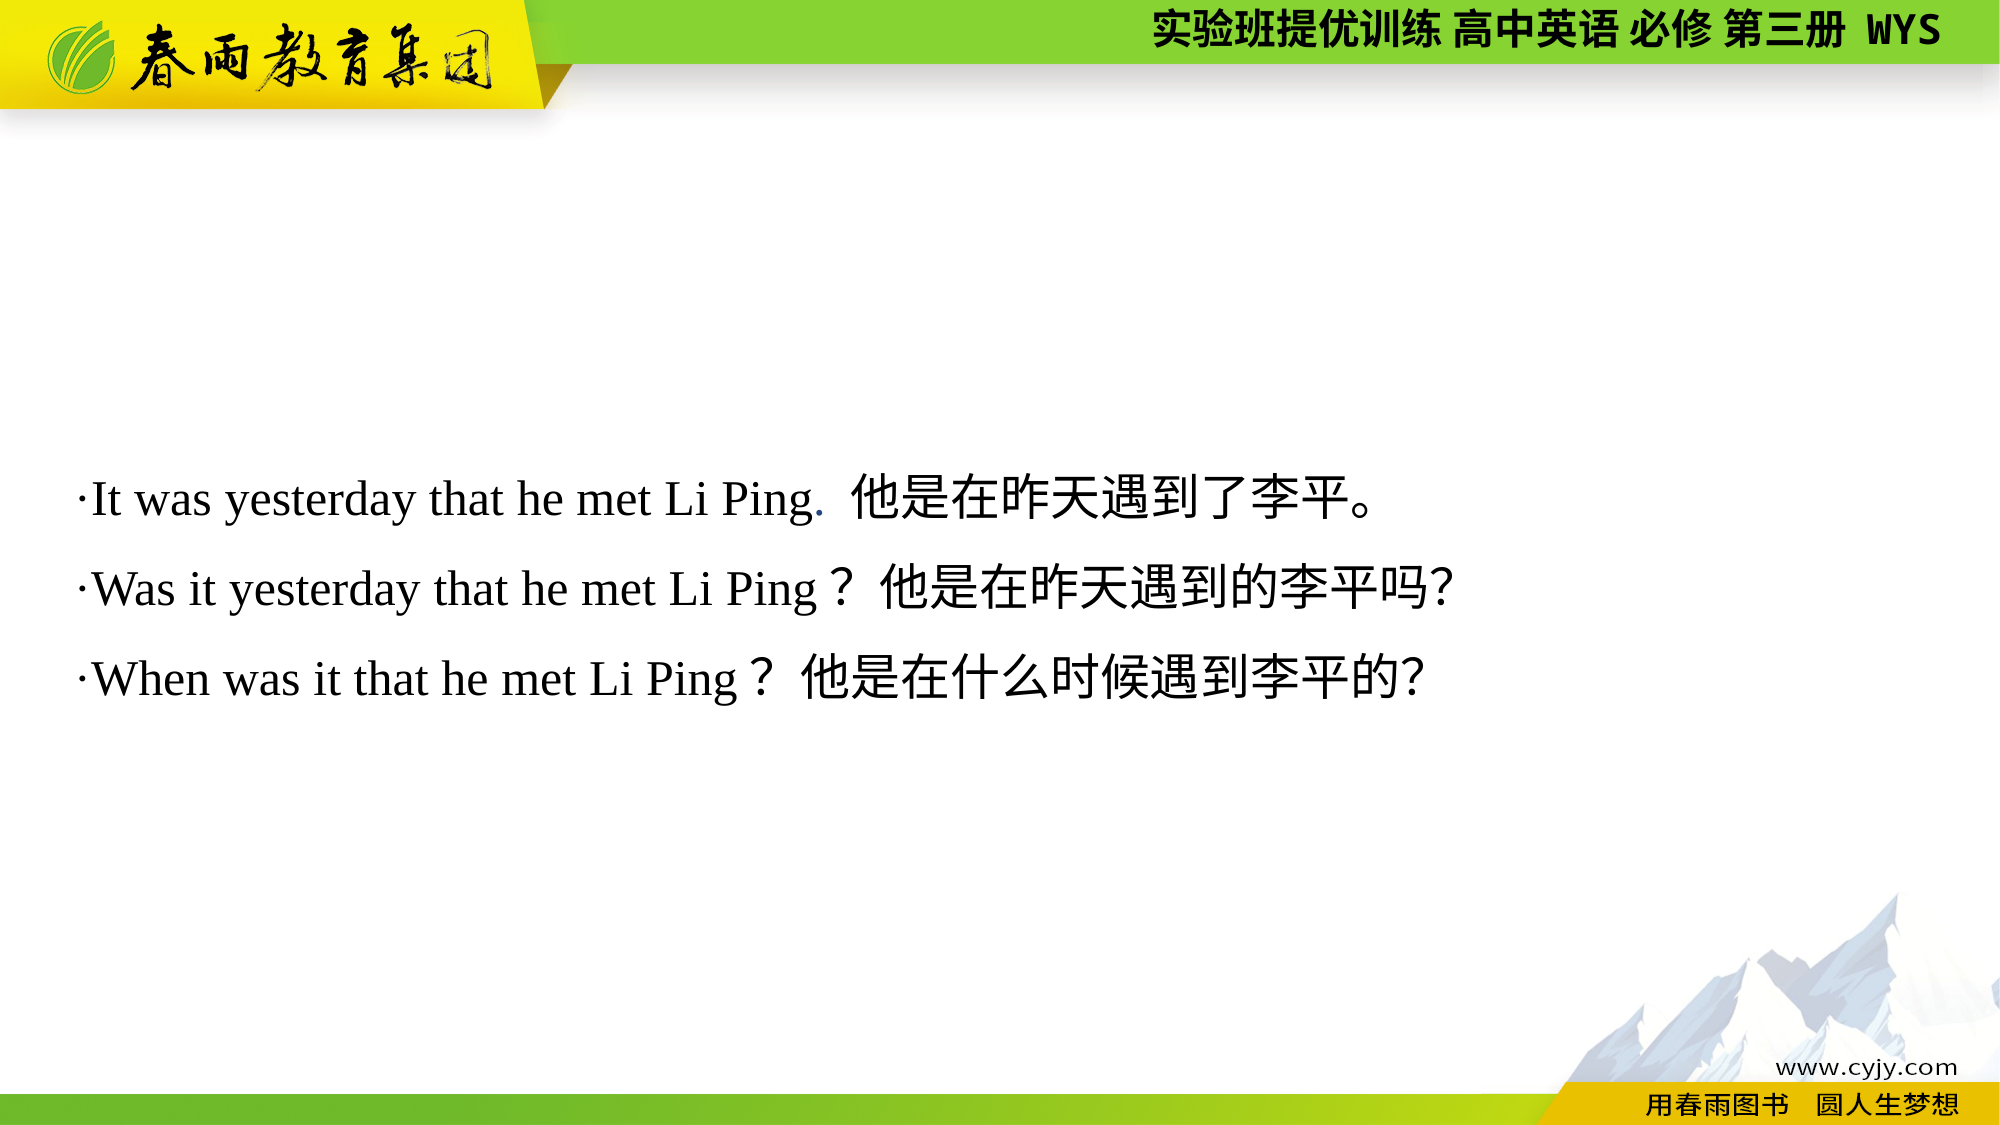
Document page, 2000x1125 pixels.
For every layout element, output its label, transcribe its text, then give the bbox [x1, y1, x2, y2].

list ·It was yesterday that he met Li Ping. 他是在昨天遇到了李平。 ·Was it yesterday that he met Li Ping？他是在昨天遇到的李平吗？ ·When was it that he met Li Ping？他是在什么时候遇到李平的？ [59, 427, 1944, 705]
picture [0, 0, 2000, 1125]
